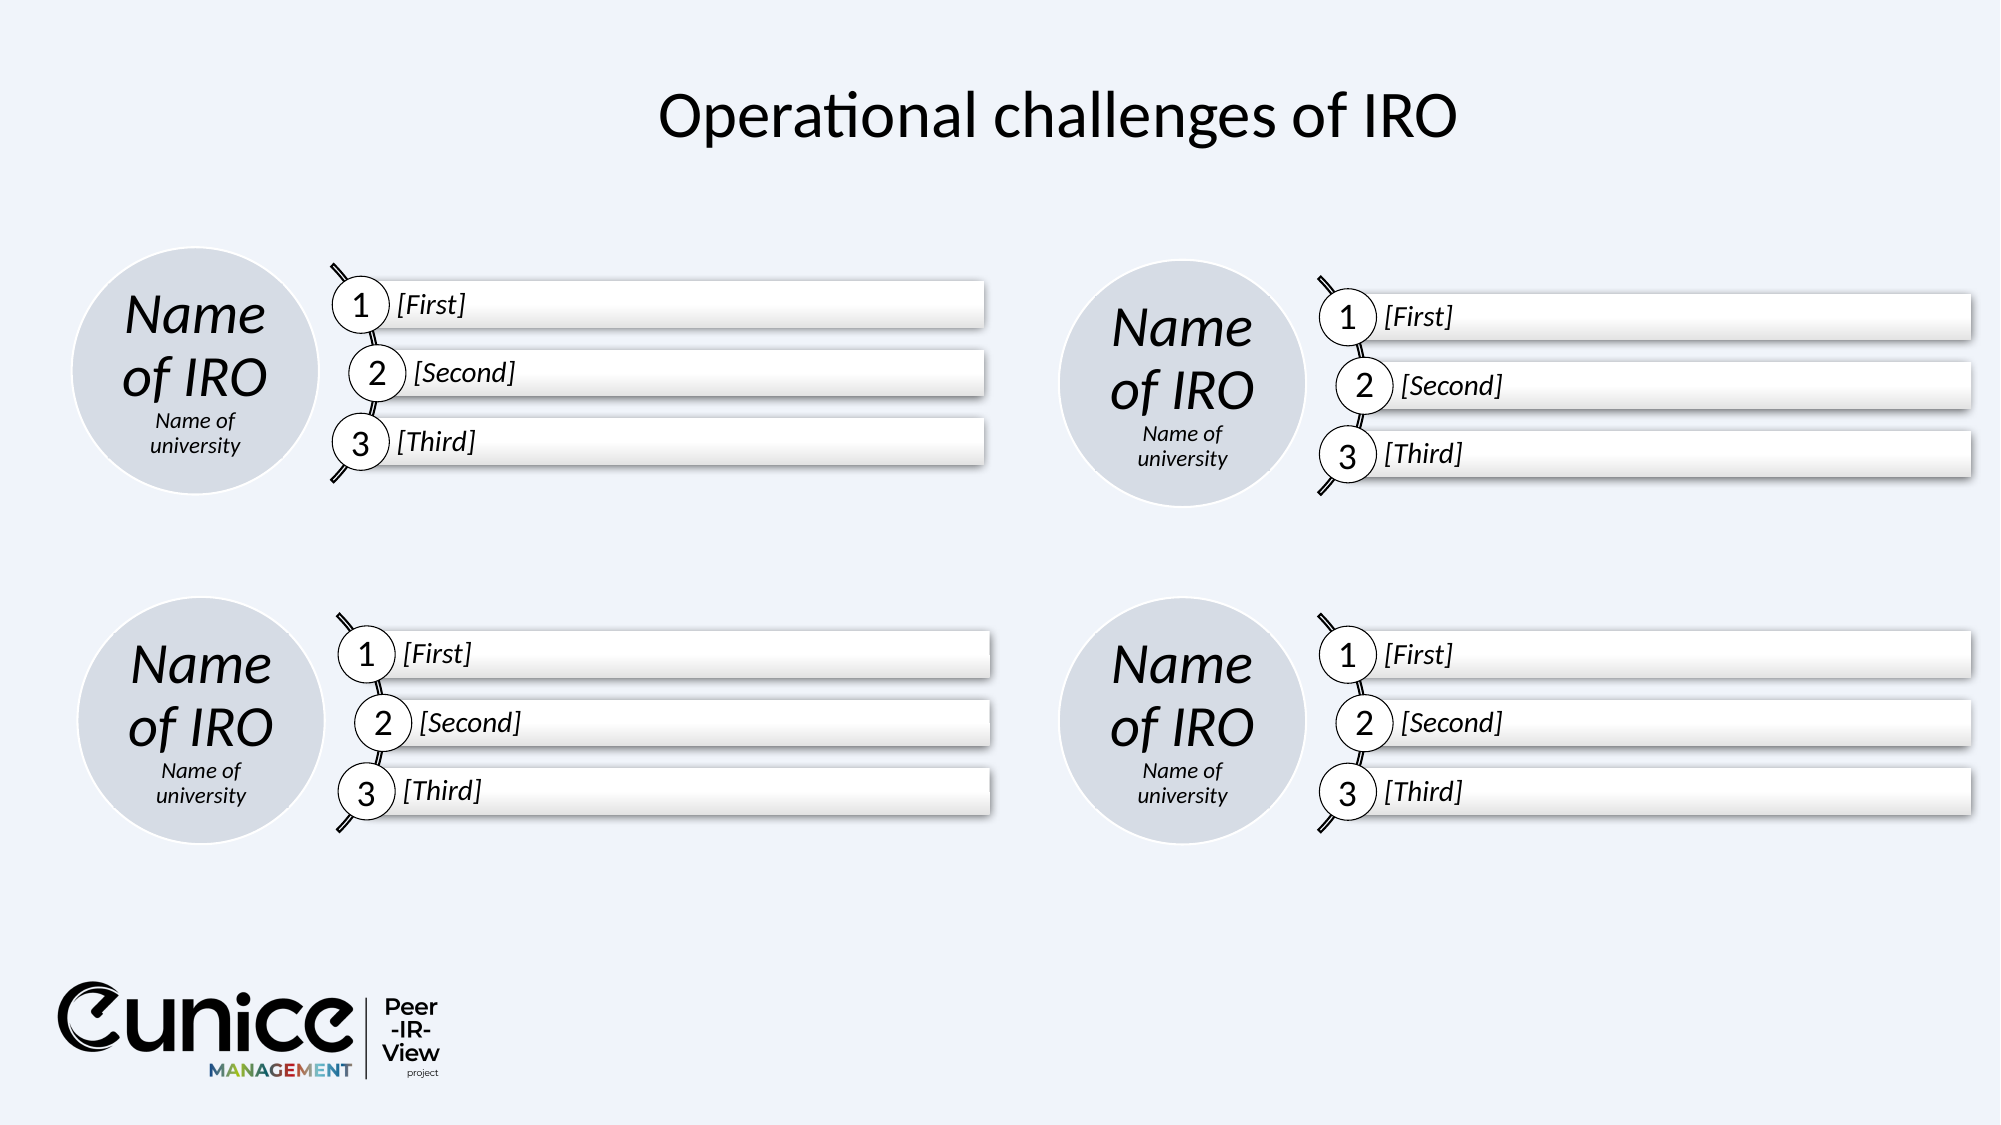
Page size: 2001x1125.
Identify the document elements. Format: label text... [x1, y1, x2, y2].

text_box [1058, 597, 1974, 845]
picture [57, 981, 459, 1082]
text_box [1058, 259, 1974, 508]
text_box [77, 596, 992, 845]
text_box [71, 247, 987, 495]
text_box Operational challenges of IRO [267, 63, 1851, 159]
